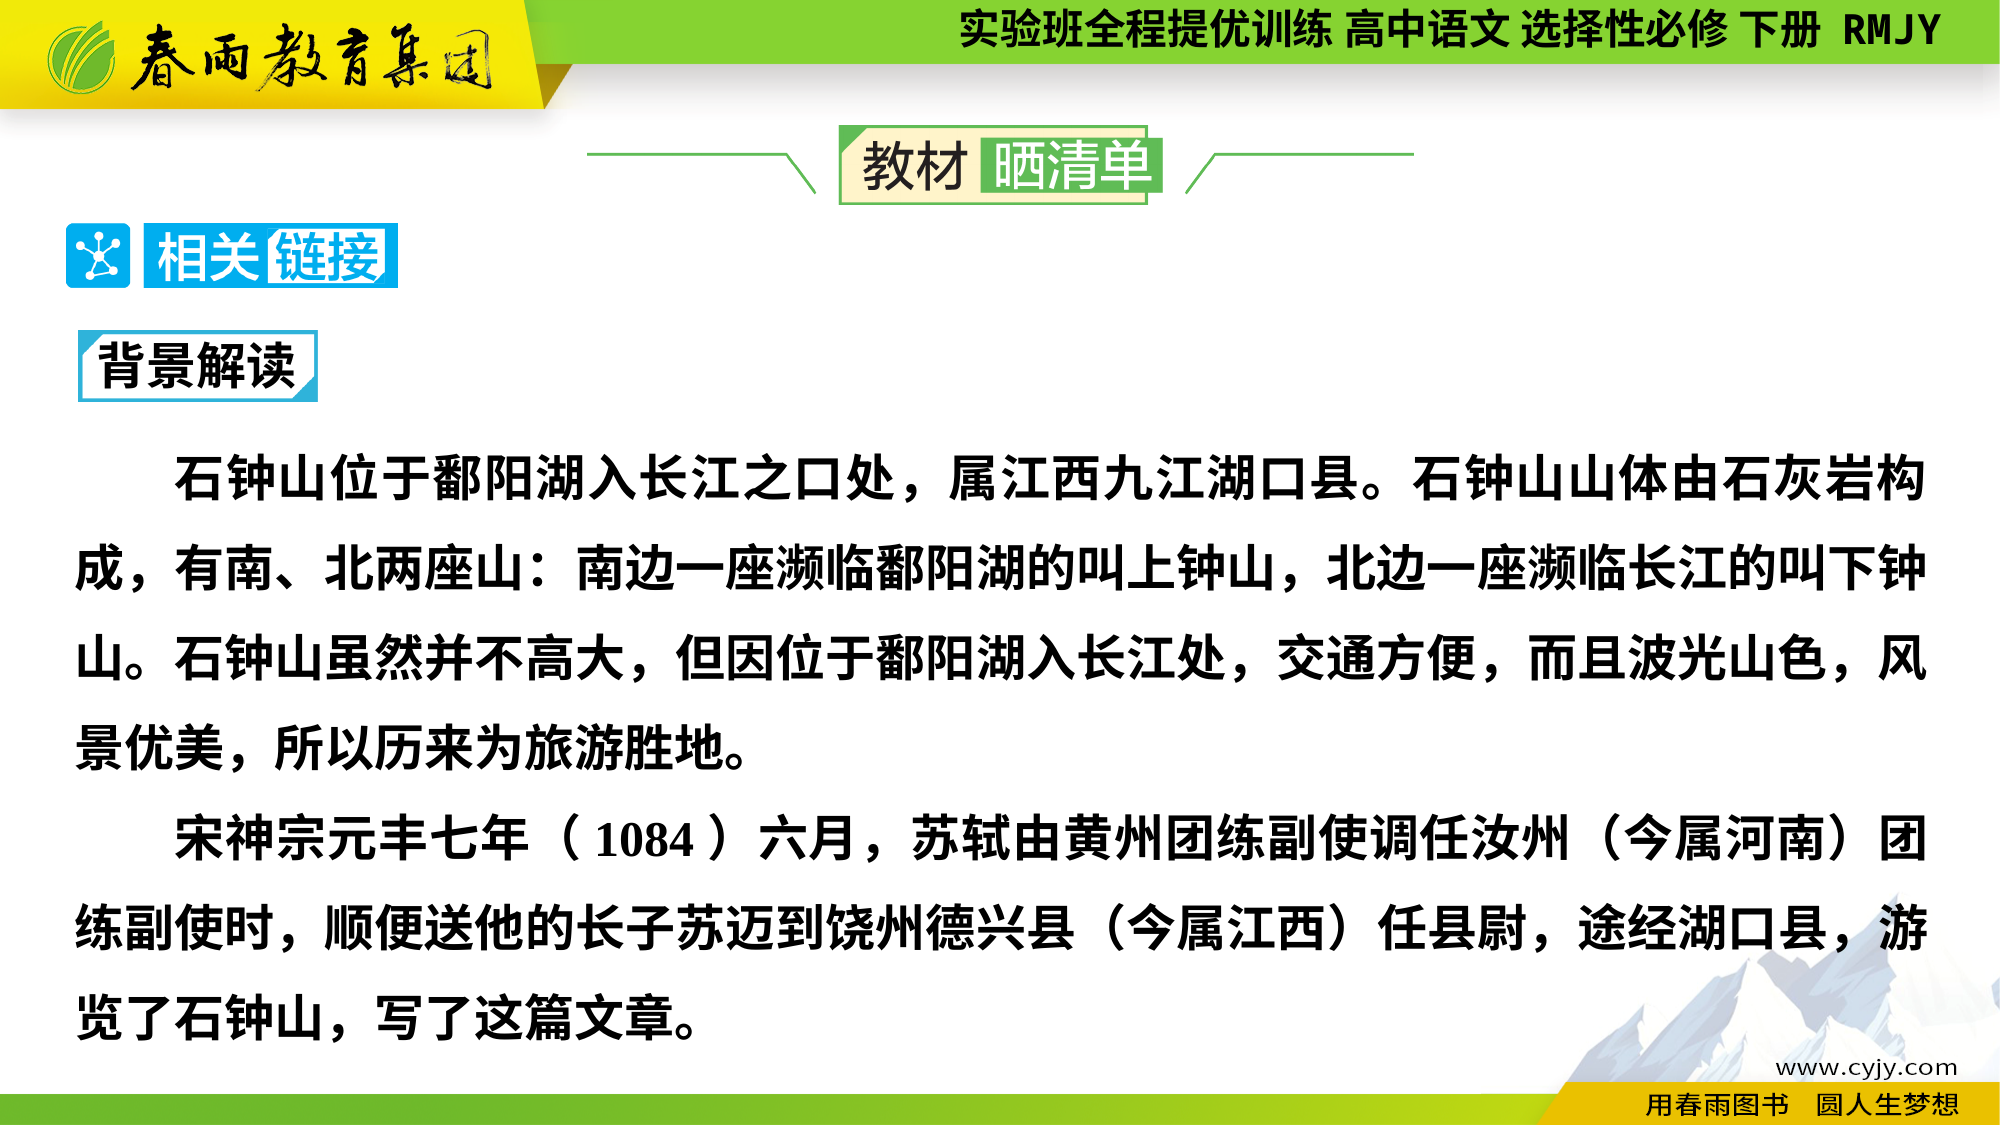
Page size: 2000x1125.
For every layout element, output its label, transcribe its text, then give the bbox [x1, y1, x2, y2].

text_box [78, 326, 319, 404]
picture [0, 0, 2000, 1125]
list 石钟山位于鄱阳湖入长江之口处，属江西九江湖口县。石钟山山体由石灰岩构成，有南、北两座山：南边一座濒临鄱阳湖的叫上钟山，北边一座濒临长江的叫下钟山。石钟山虽然并不高大，但因位于鄱阳湖入长江处，交通方便，而且波光山色，风景优美，所以历来为旅游胜地。 宋神宗元丰七年（1084）六月，苏轼由黄州团练副使调任汝州（今属河南）团练副使时，顺便送他的长子苏迈到饶州德兴县（今属江西）任县尉，途经湖口县，游览了石钟山，写了这篇文章。 [59, 408, 1944, 1061]
